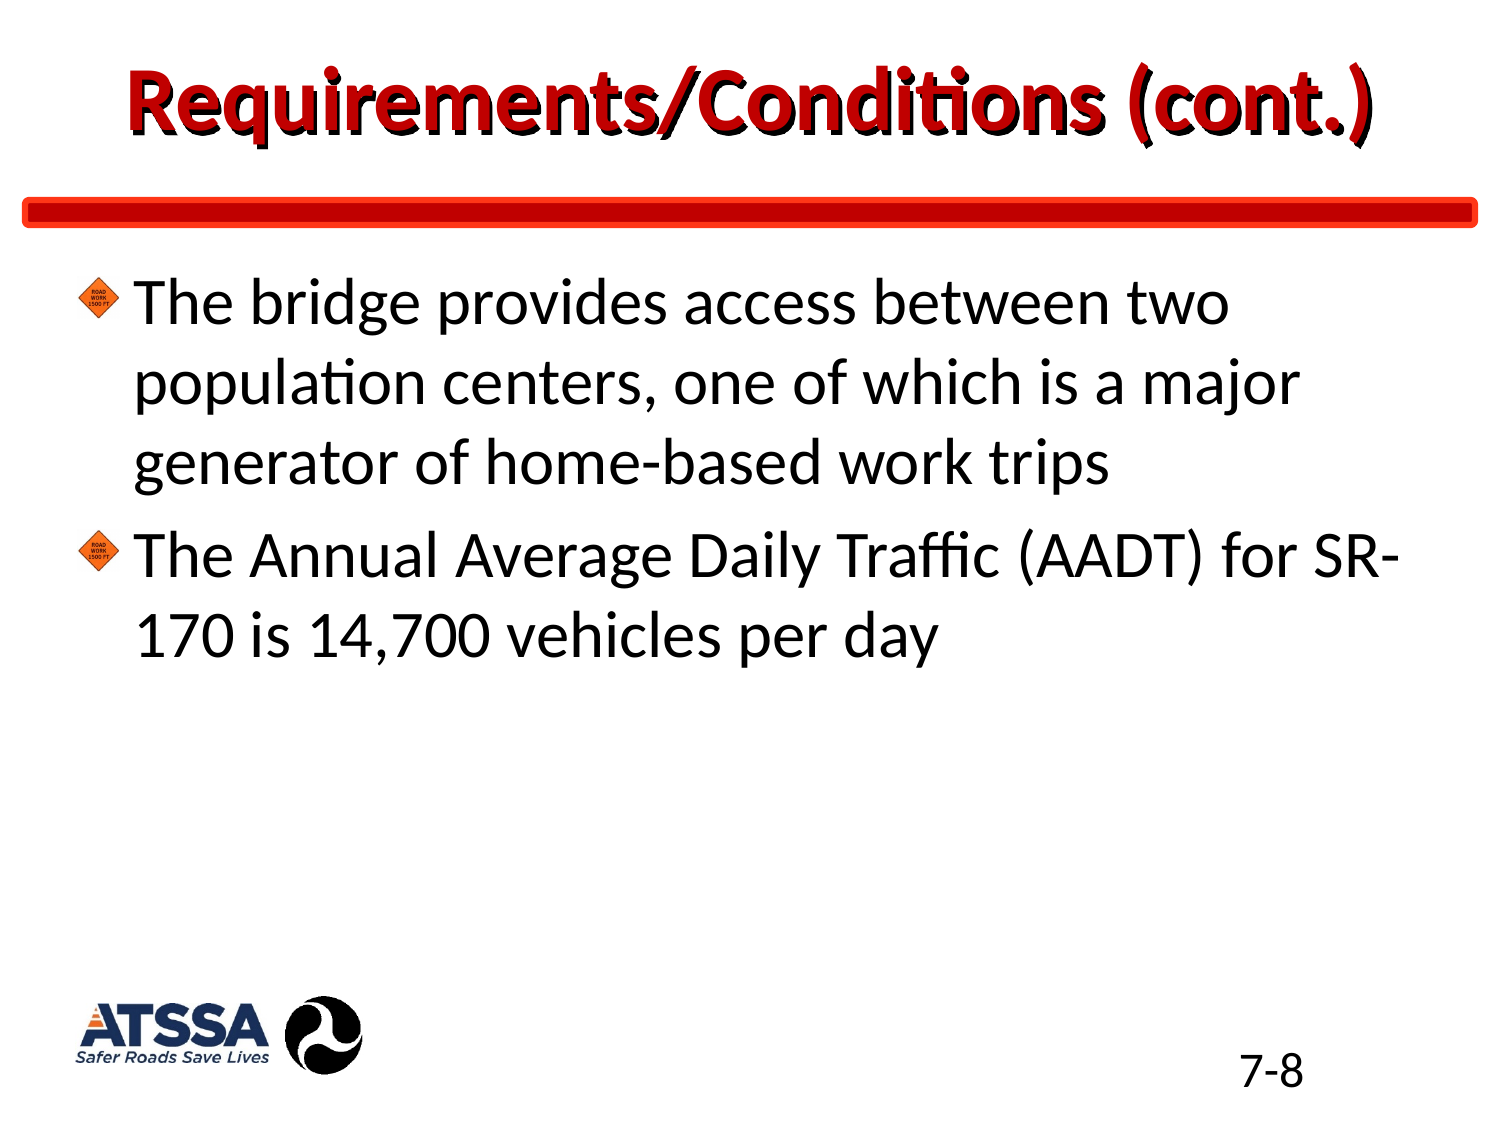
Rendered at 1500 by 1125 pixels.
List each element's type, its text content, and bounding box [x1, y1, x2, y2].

picture [77, 276, 120, 319]
picture [276, 989, 370, 1077]
list The bridge provides access between two population centers, one of which is a major generator of home-based work trips The Annual Average Daily Traffic (AADT) for SR-170 is 14,700 vehicles per day [62, 249, 1451, 988]
picture [77, 529, 120, 572]
picture [75, 1003, 269, 1063]
title Requirements/Conditions (cont.) [0, 0, 1500, 188]
